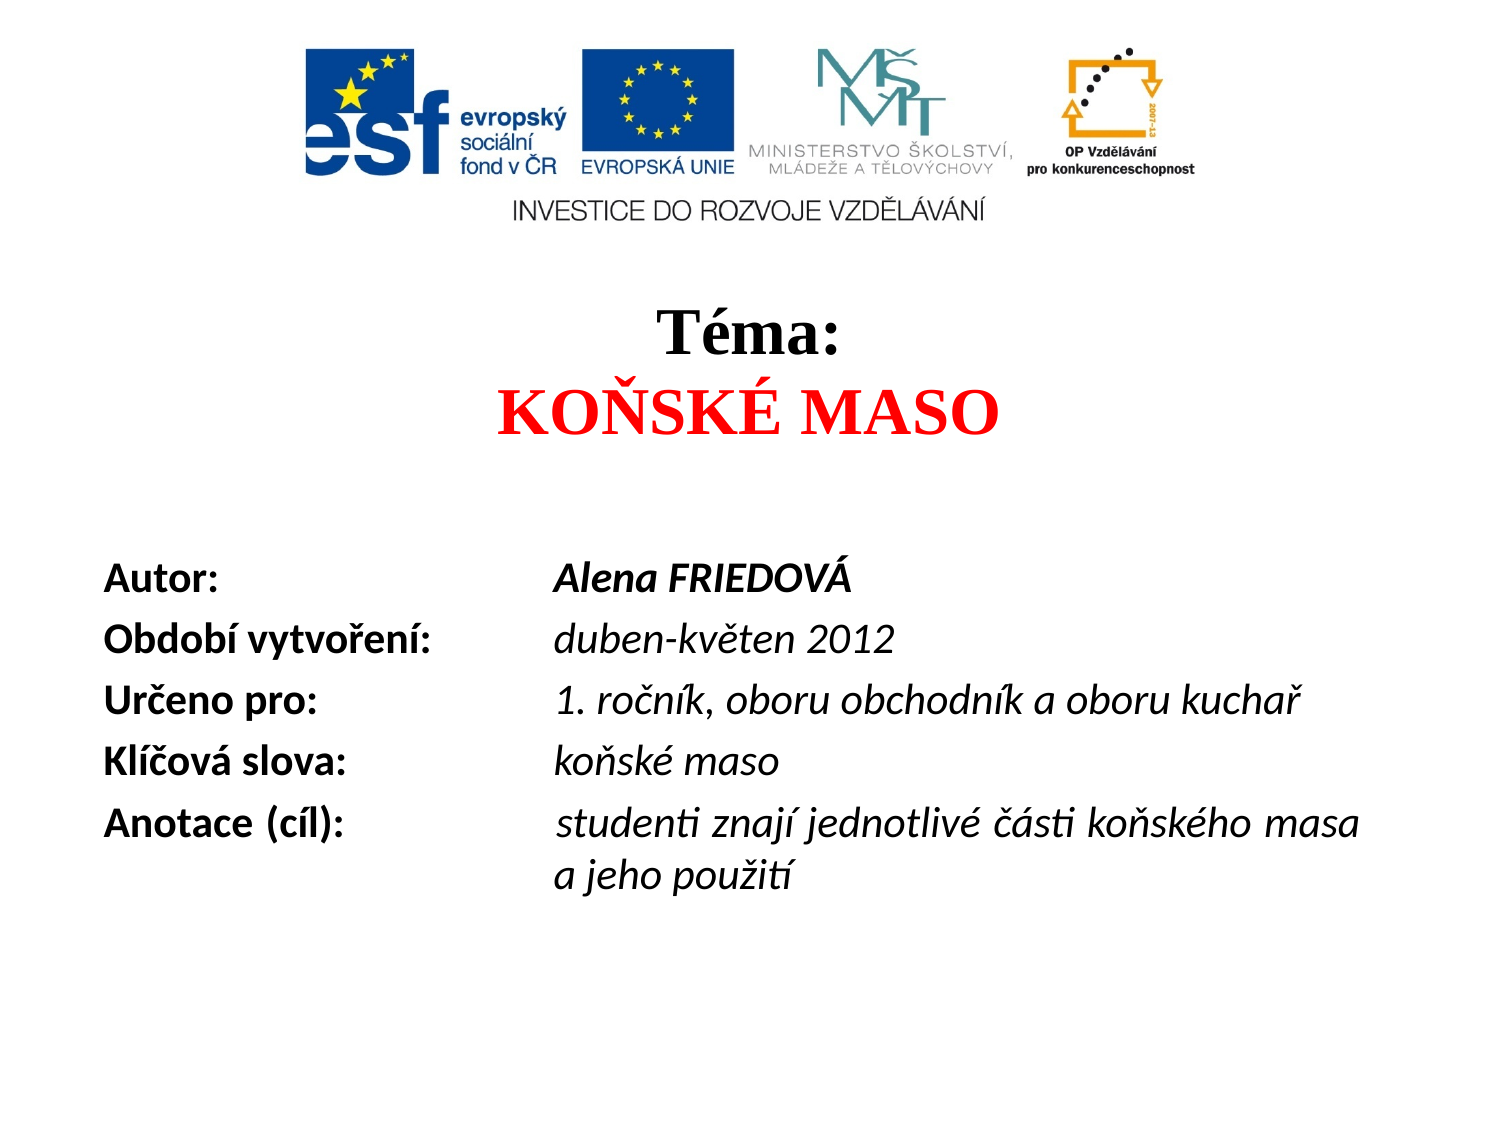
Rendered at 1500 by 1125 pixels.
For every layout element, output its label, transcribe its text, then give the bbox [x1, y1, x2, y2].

subtitle Autor: Alena FRIEDOVÁ Období vytvoření: duben-květen 2012 Určeno pro: 1. ročník, oboru obchodník a oboru kuchař Klíčová slova: koňské maso Anotace (cíl): studenti znají jednotlivé části koňského masa a jeho použití [88, 479, 1376, 1024]
title Téma: KOŇSKÉ MASO [112, 278, 1388, 457]
picture [277, 30, 1223, 238]
